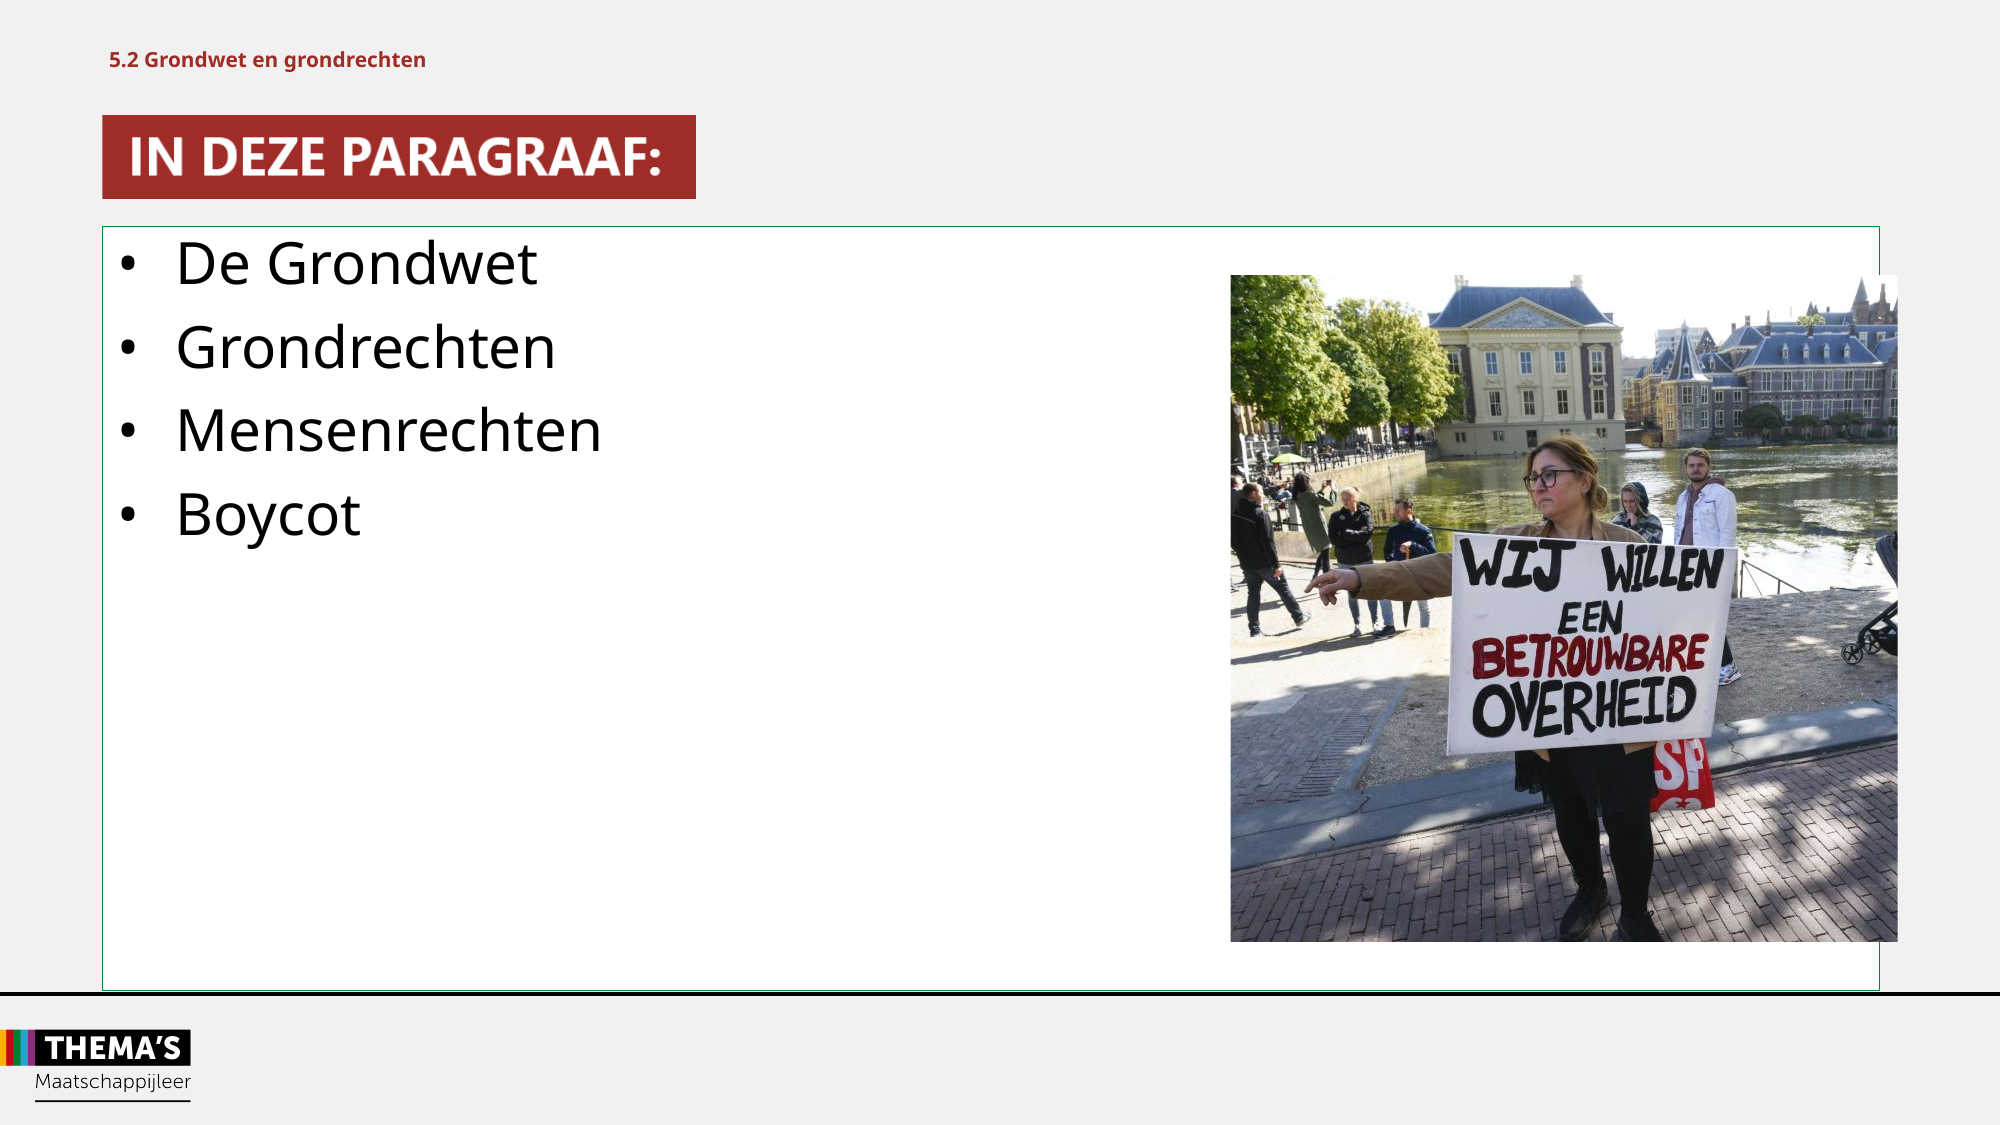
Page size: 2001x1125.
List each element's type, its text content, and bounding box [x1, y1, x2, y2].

list 5.2 Grondwet en grondrechten [94, 33, 941, 88]
picture [1230, 275, 1898, 943]
list • De Grondwet • Grondrechten • Mensenrechten • Boycot [102, 226, 1880, 991]
picture [0, 993, 203, 1125]
